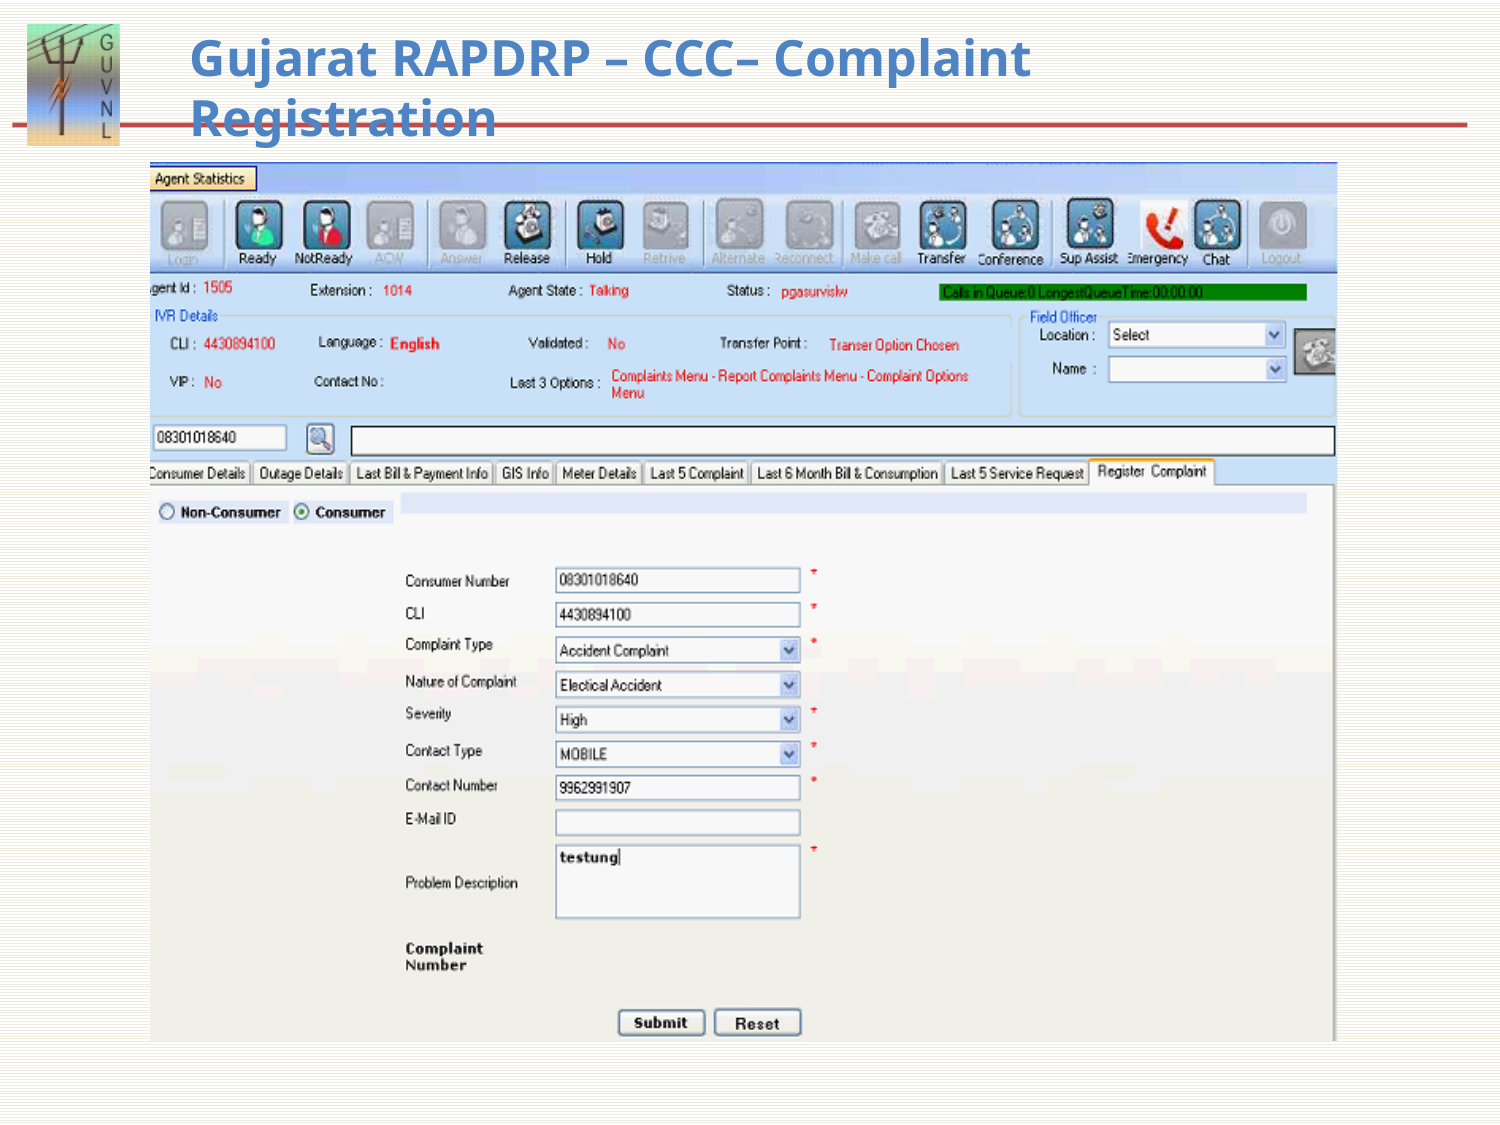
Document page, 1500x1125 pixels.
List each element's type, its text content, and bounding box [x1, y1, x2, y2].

text_box Gujarat RAPDRP – CCC– Complaint Registration [175, 37, 1362, 136]
picture [26, 24, 120, 146]
picture [149, 162, 1338, 1042]
